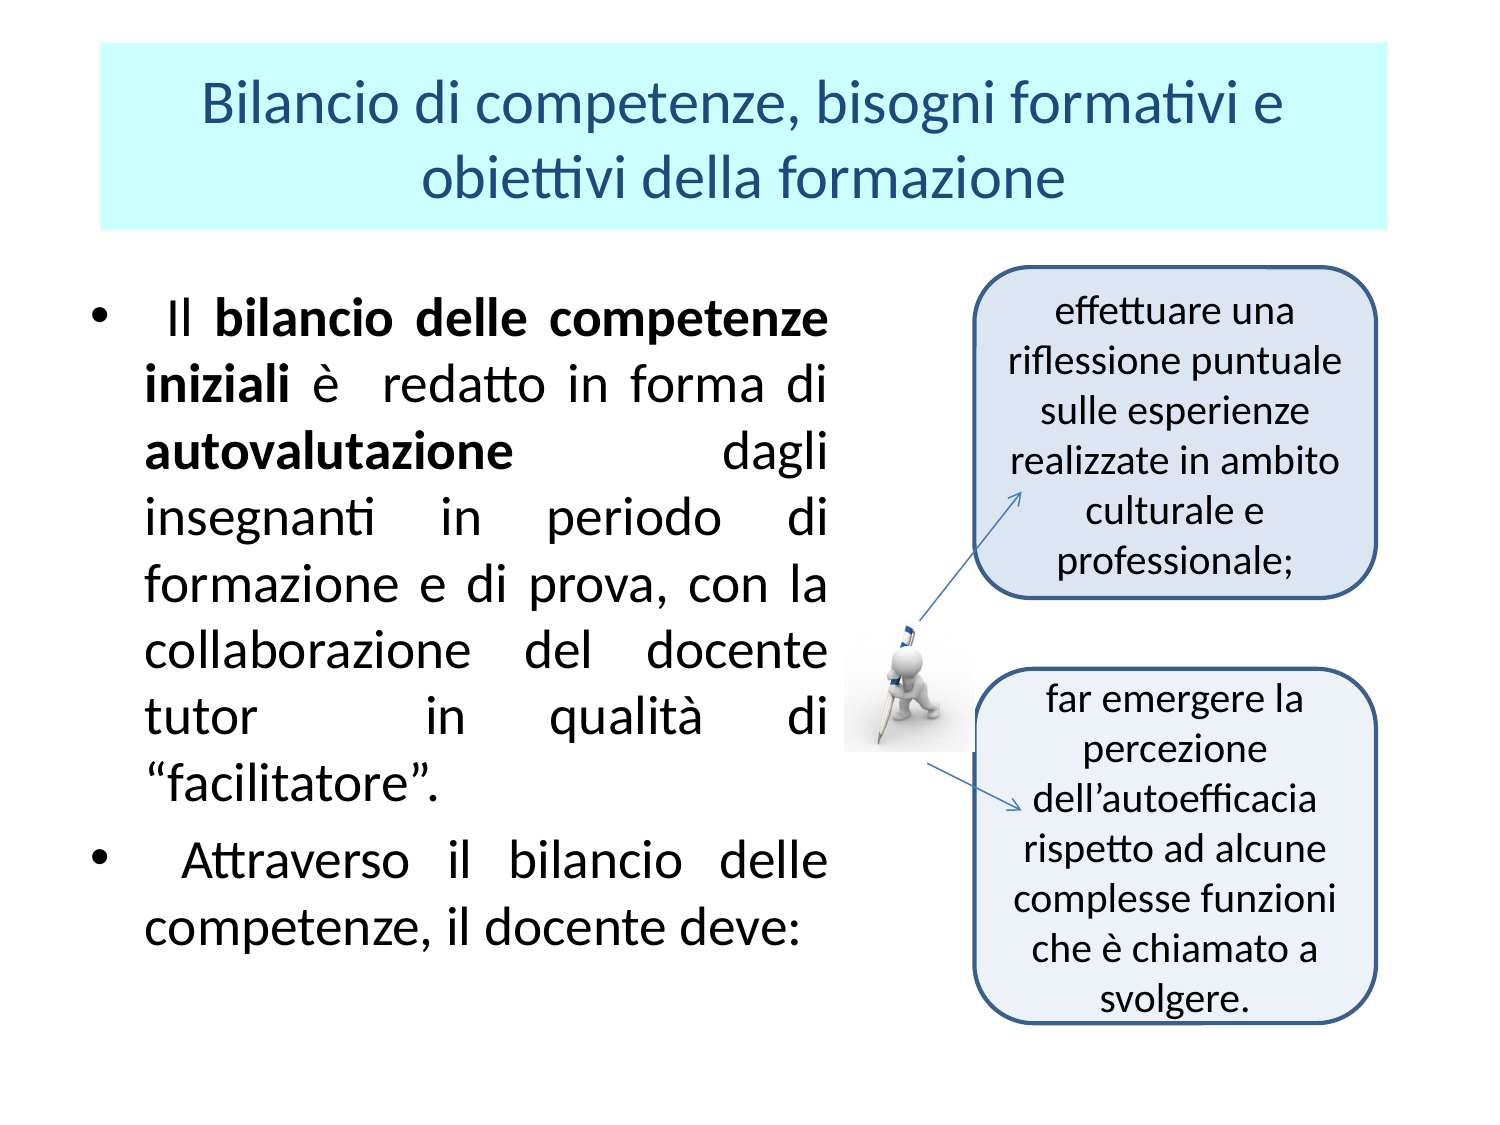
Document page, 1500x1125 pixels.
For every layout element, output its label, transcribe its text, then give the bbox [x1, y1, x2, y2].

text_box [844, 491, 1022, 717]
picture [844, 621, 975, 752]
text_box effettuare una riflessione puntuale sulle esperienze realizzate in ambito culturale e professionale; [972, 265, 1379, 601]
text_box far emergere la percezione dell’autoefficacia rispetto ad alcune complesse funzioni che è chiamato a svolgere. [972, 666, 1379, 1026]
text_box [926, 762, 1022, 811]
text_box Bilancio di competenze, bisogni formativi e obiettivi della formazione [100, 42, 1388, 231]
list Il bilancio delle competenze iniziali è redatto in forma di autovalutazione dagli insegnanti in periodo di formazione e di prova, con la collaborazione del docente tutor in qualità di “facilitatore”. Attraverso il bilancio delle competenze, il docente deve: [75, 273, 845, 976]
